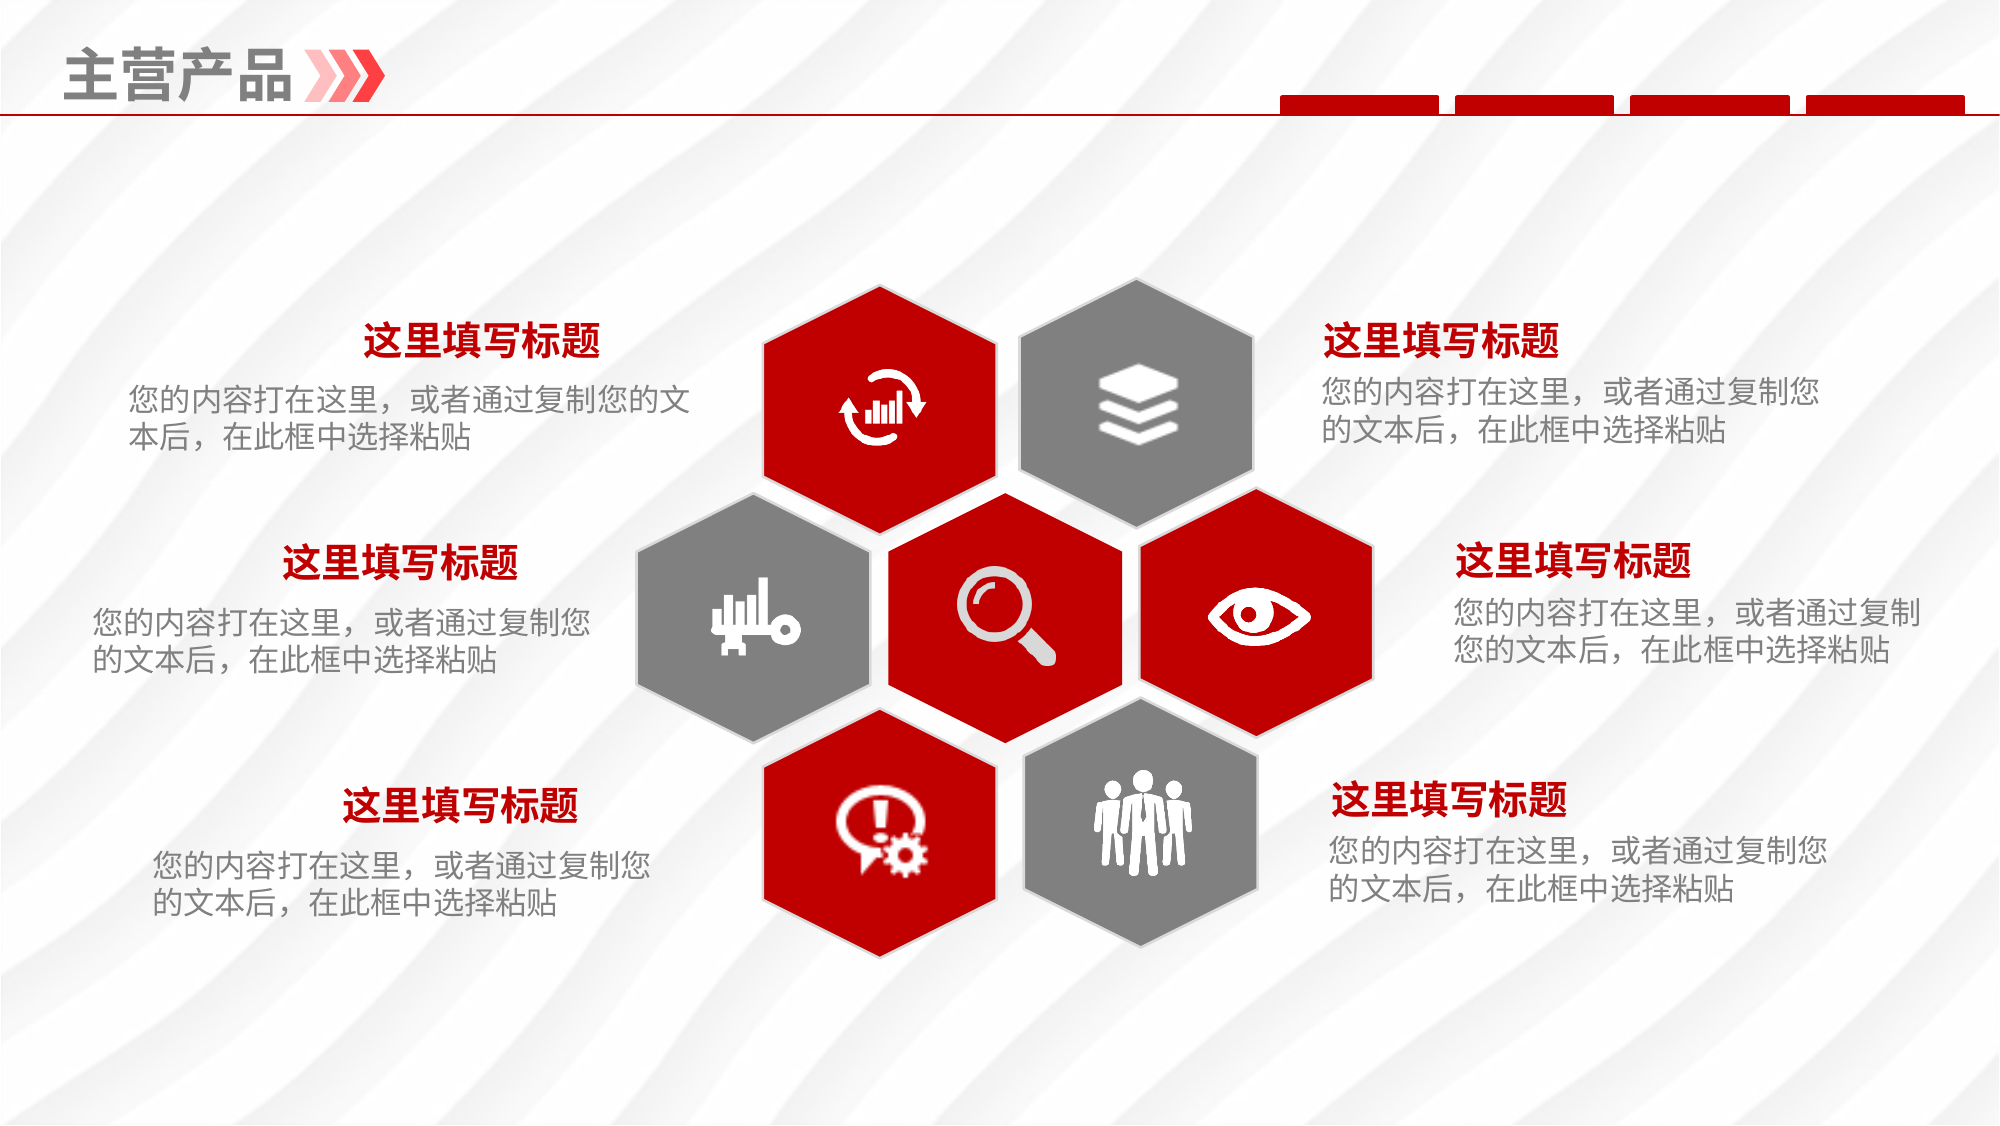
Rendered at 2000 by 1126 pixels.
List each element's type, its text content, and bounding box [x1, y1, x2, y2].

text_box 这里填写标题 [1304, 764, 1814, 836]
text_box [760, 706, 999, 961]
text_box 这里填写标题 [1296, 305, 1806, 377]
text_box [760, 283, 999, 537]
text_box 这里填写标题 [315, 771, 684, 843]
text_box [1280, 95, 1439, 114]
text_box 这里填写标题 [1428, 526, 1938, 597]
text_box 您的内容打在这里，或者通过复制您的文本后，在此框中选择粘贴 [102, 366, 719, 469]
text_box 您的内容打在这里，或者通过复制您的文本后，在此框中选择粘贴 [125, 832, 697, 934]
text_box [303, 49, 386, 103]
text_box 您的内容打在这里，或者通过复制您的文本后，在此框中选择粘贴 [1294, 359, 1866, 461]
picture [1, 0, 1999, 114]
text_box 您的内容打在这里，或者通过复制您的文本后，在此框中选择粘贴 [65, 589, 637, 692]
text_box [1021, 695, 1260, 950]
text_box [634, 491, 873, 746]
picture [1, 116, 1999, 1125]
text_box [1017, 276, 1256, 531]
text_box 您的内容打在这里，或者通过复制您的文本后，在此框中选择粘贴 [1426, 579, 1959, 682]
text_box [1455, 95, 1614, 114]
text_box [1630, 95, 1790, 114]
text_box 您的内容打在这里，或者通过复制您的文本后，在此框中选择粘贴 [1302, 818, 1874, 920]
text_box 这里填写标题 [255, 528, 624, 600]
text_box [1137, 485, 1376, 740]
text_box [1806, 95, 1965, 114]
text_box 这里填写标题 [337, 305, 706, 377]
text_box 主营产品 [46, 31, 310, 114]
text_box [886, 491, 1125, 746]
